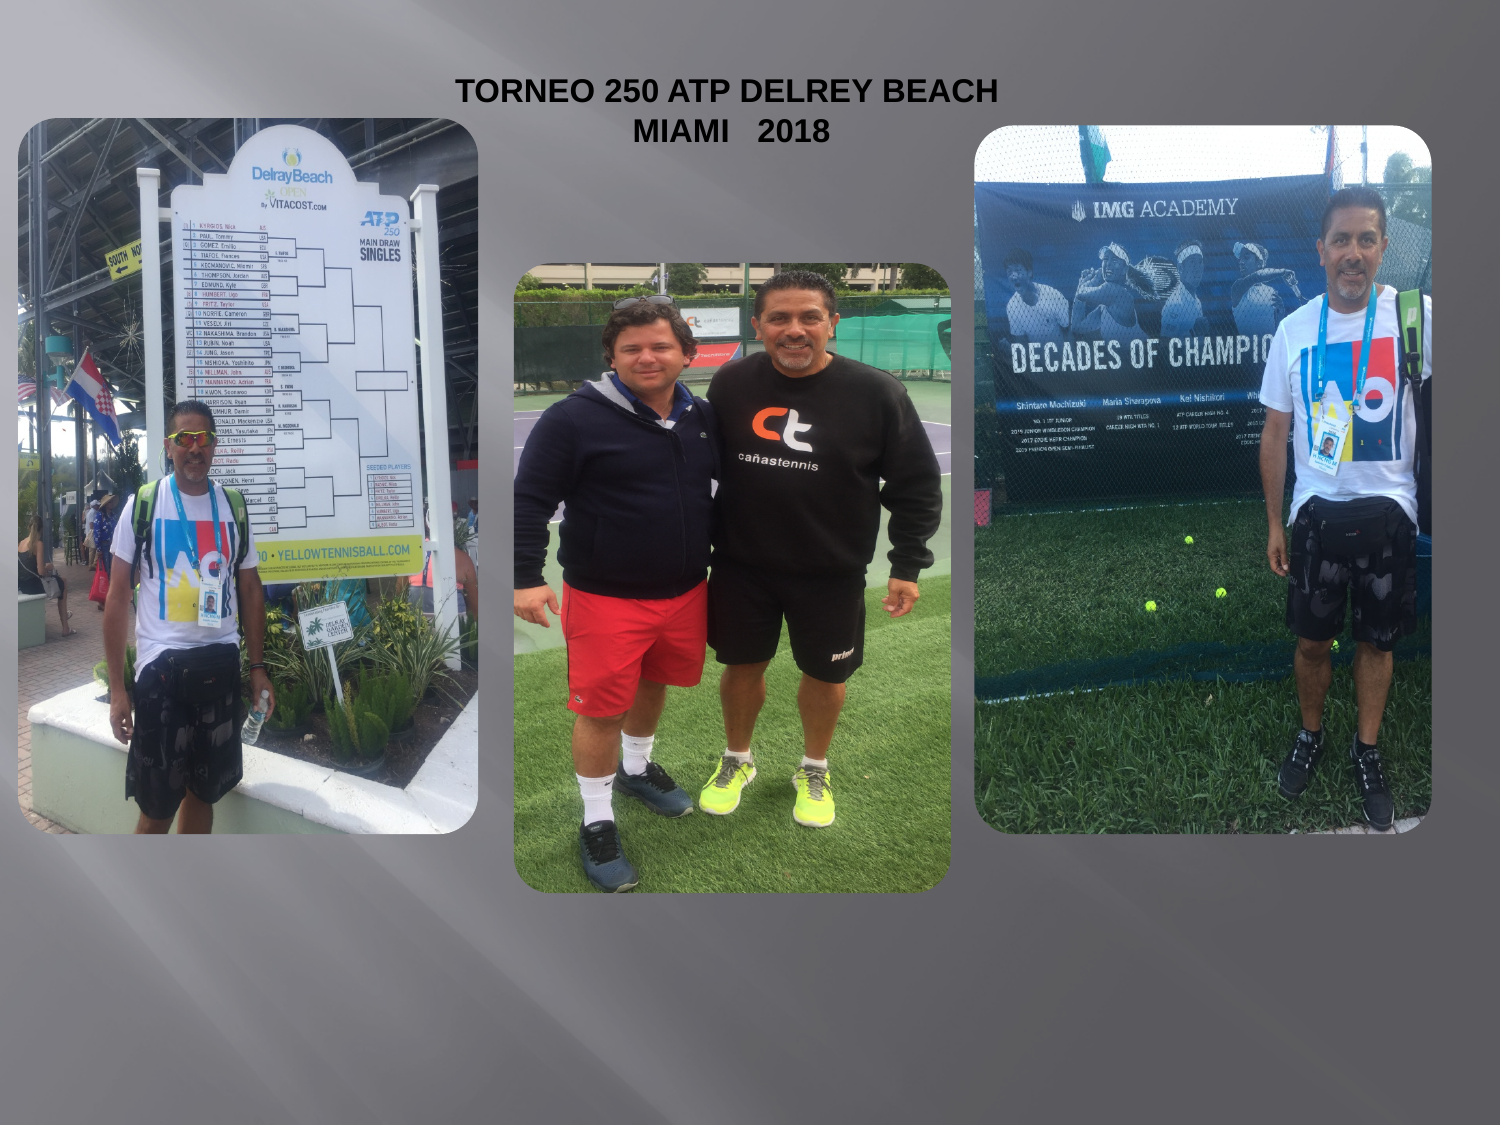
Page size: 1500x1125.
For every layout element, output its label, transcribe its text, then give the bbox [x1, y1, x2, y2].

picture [17, 117, 479, 835]
picture [974, 125, 1432, 835]
title TORNEO 250 ATP DELREY BEACH MIAMI 2018 [29, 30, 1425, 197]
picture [513, 262, 952, 894]
